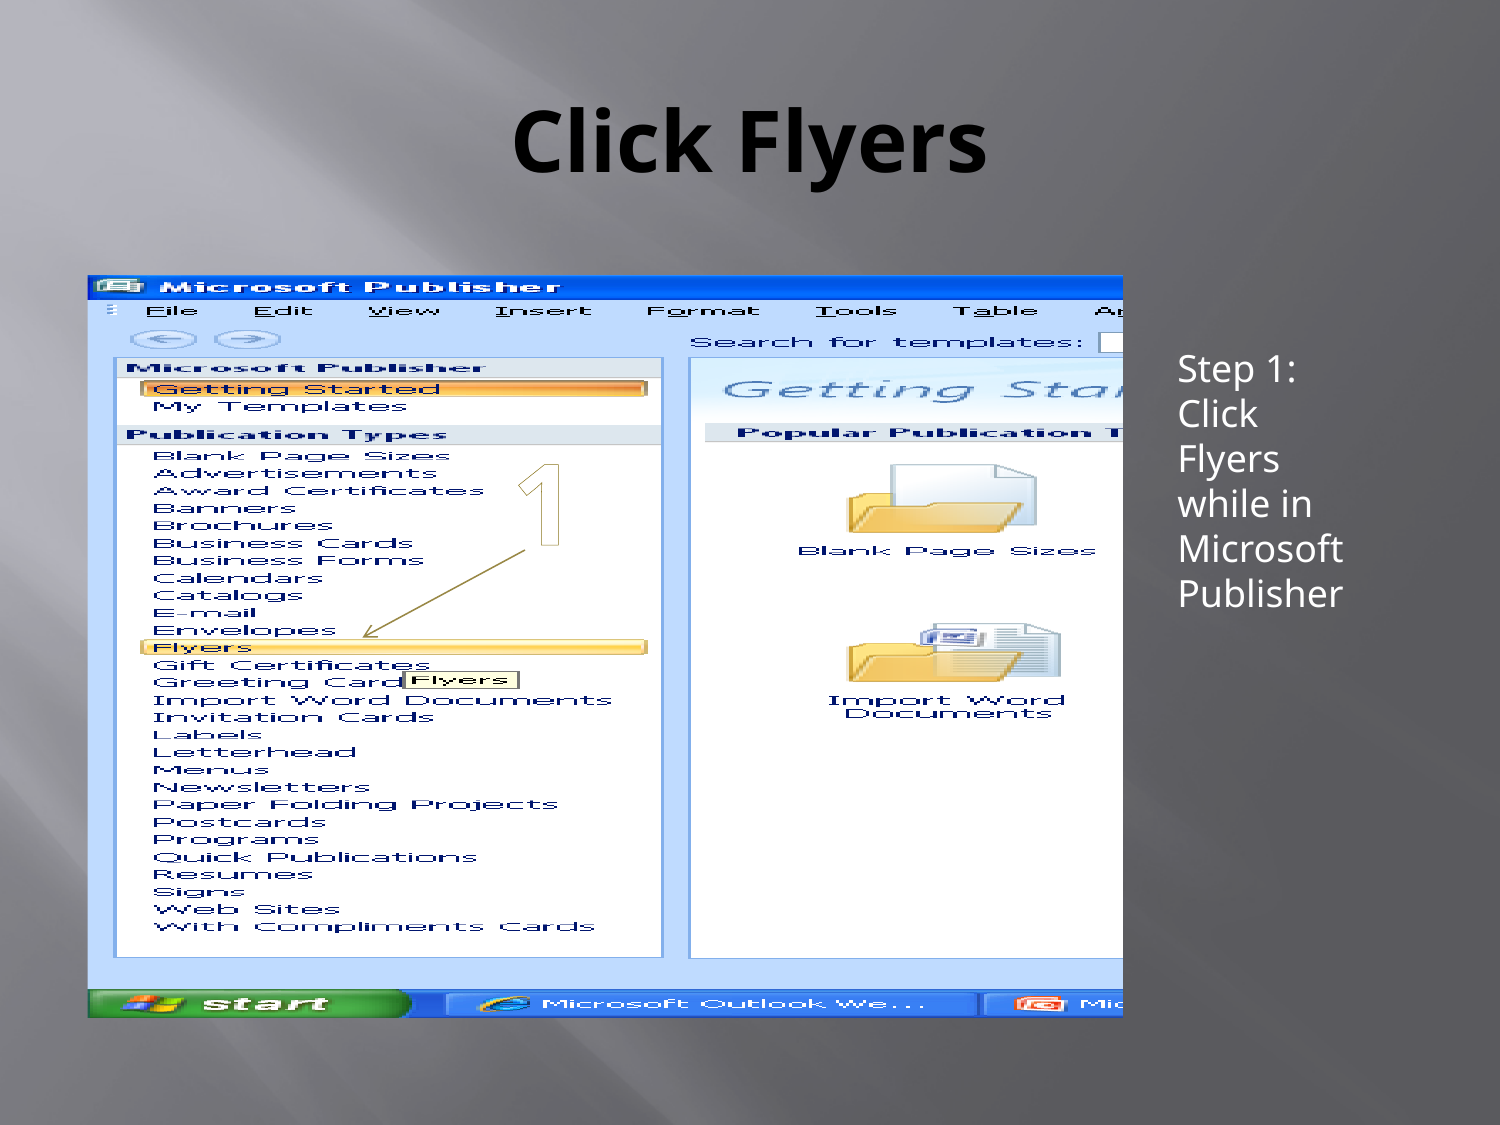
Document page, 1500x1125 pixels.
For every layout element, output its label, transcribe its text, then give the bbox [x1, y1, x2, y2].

text_box Step 1: Click Flyers while in Microsoft Publisher [1166, 337, 1375, 623]
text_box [362, 549, 526, 638]
title Click Flyers [75, 45, 1425, 233]
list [87, 274, 1124, 1018]
